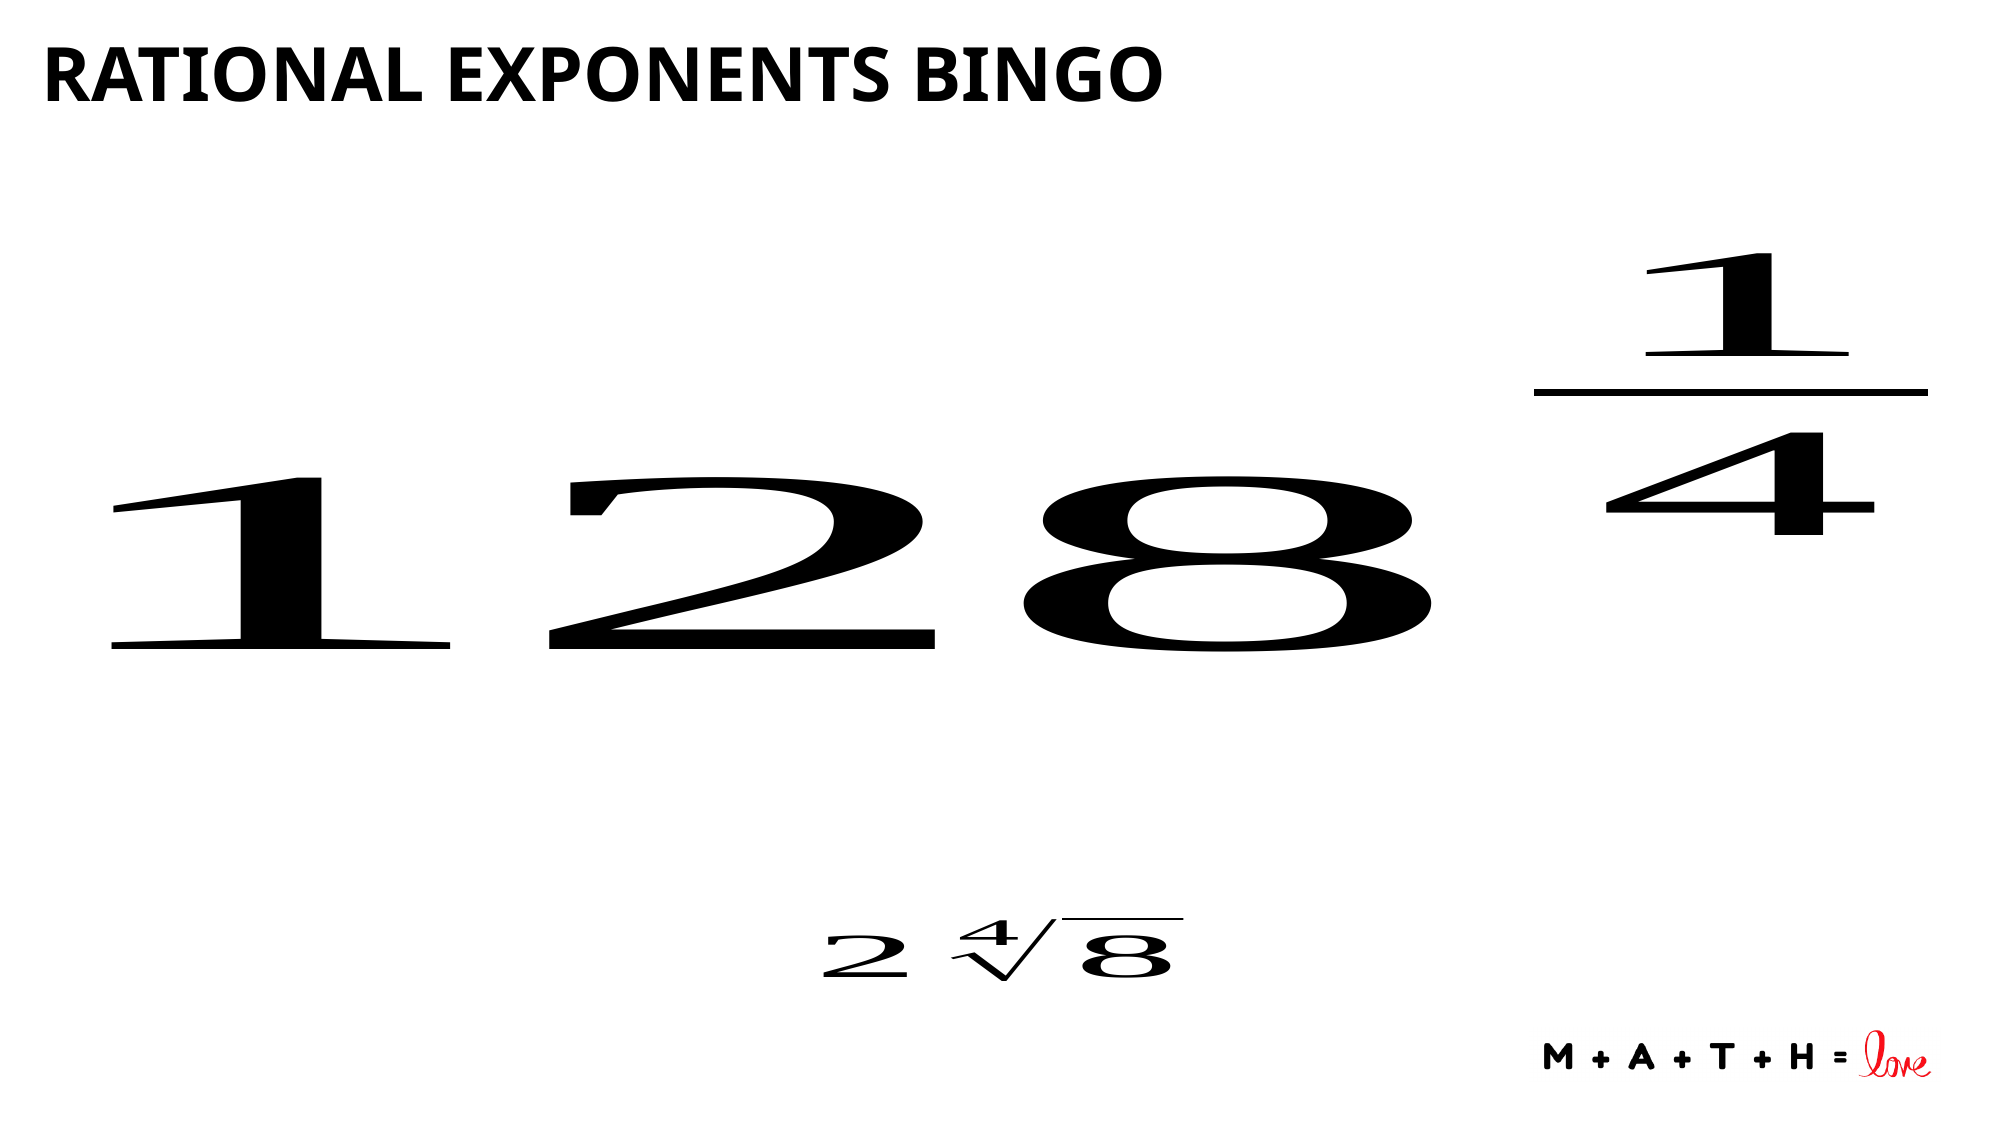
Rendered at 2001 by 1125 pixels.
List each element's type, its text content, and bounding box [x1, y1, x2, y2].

text_box RATIONAL EXPONENTS BINGO [27, 18, 1323, 124]
picture [1528, 1026, 1941, 1082]
